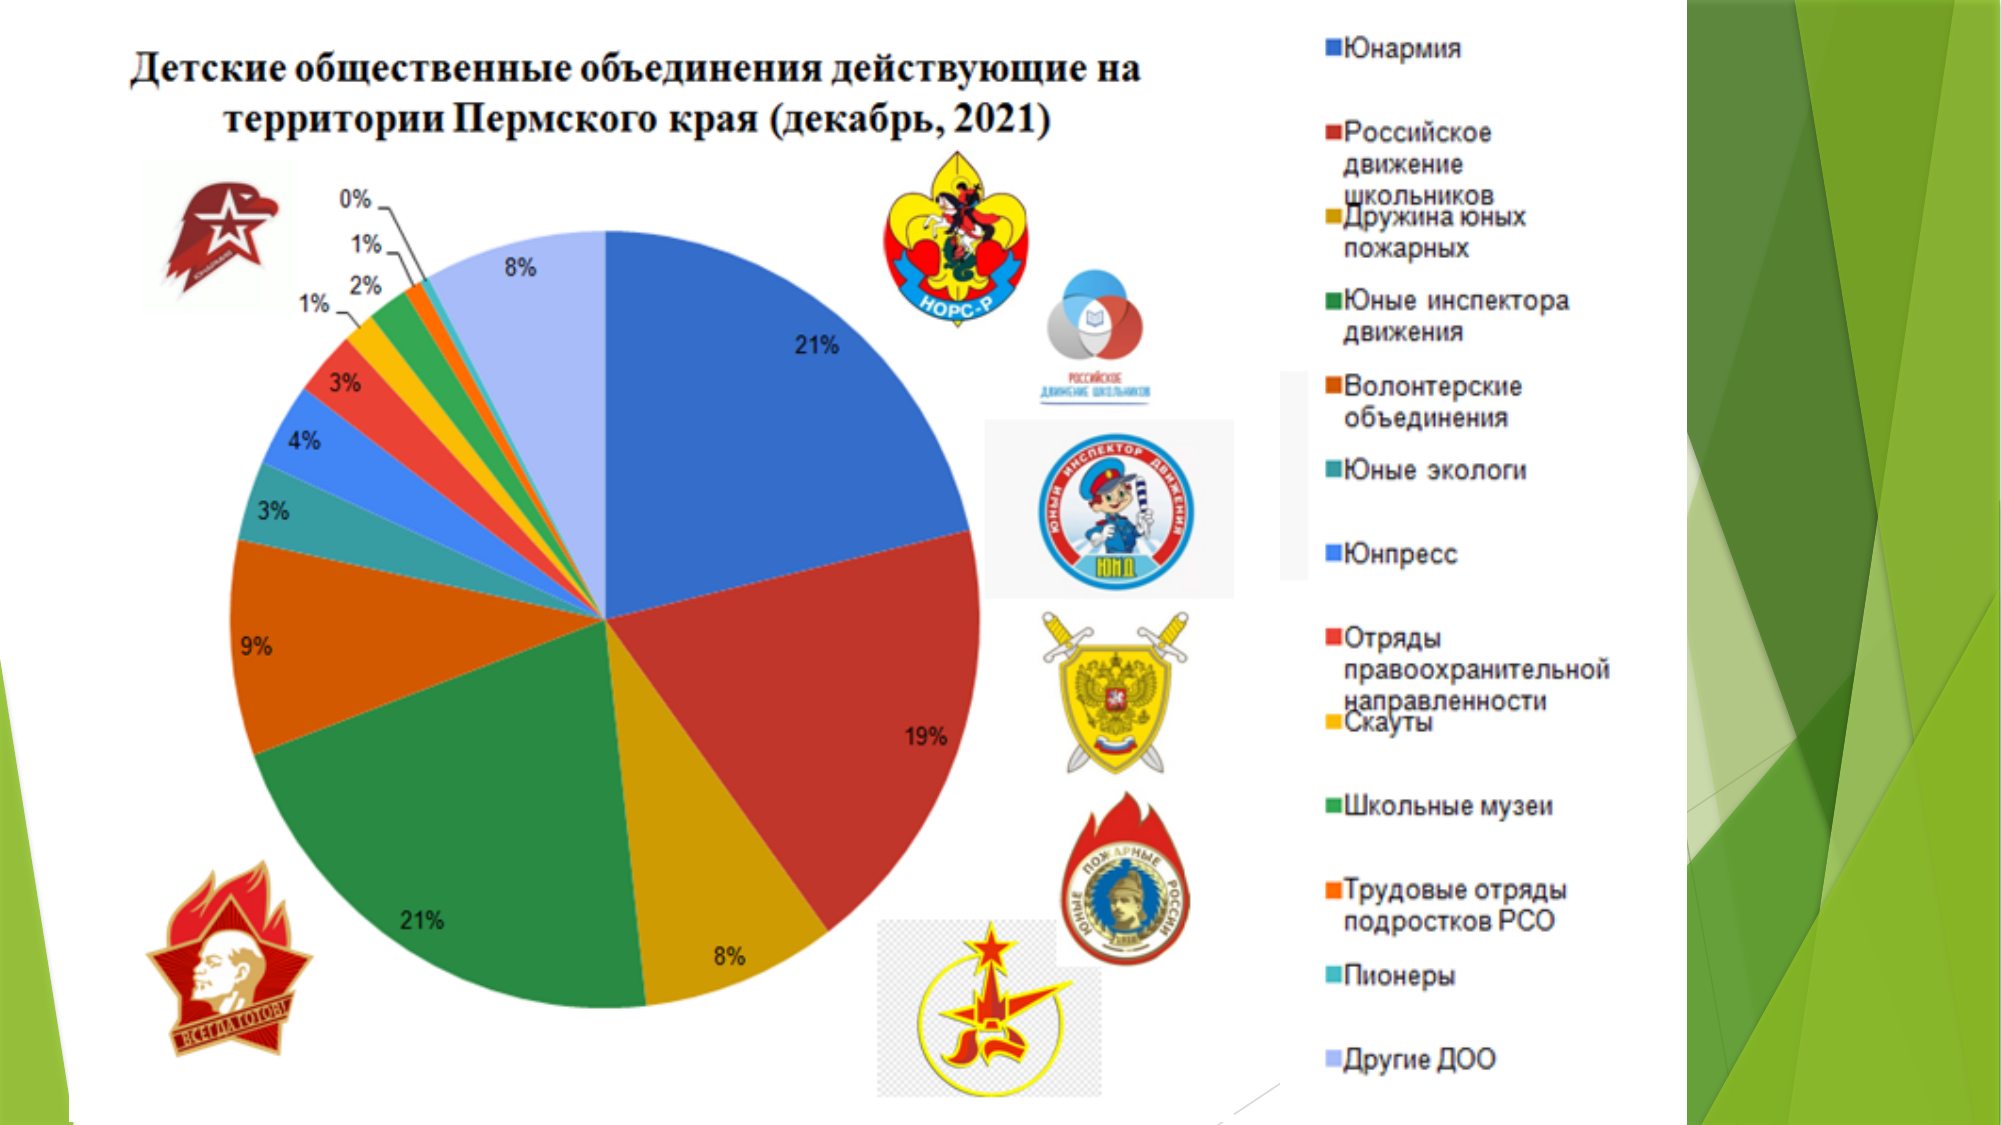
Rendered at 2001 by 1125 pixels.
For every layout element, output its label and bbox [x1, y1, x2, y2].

picture [68, 0, 1235, 1122]
picture [1280, 0, 1687, 1125]
